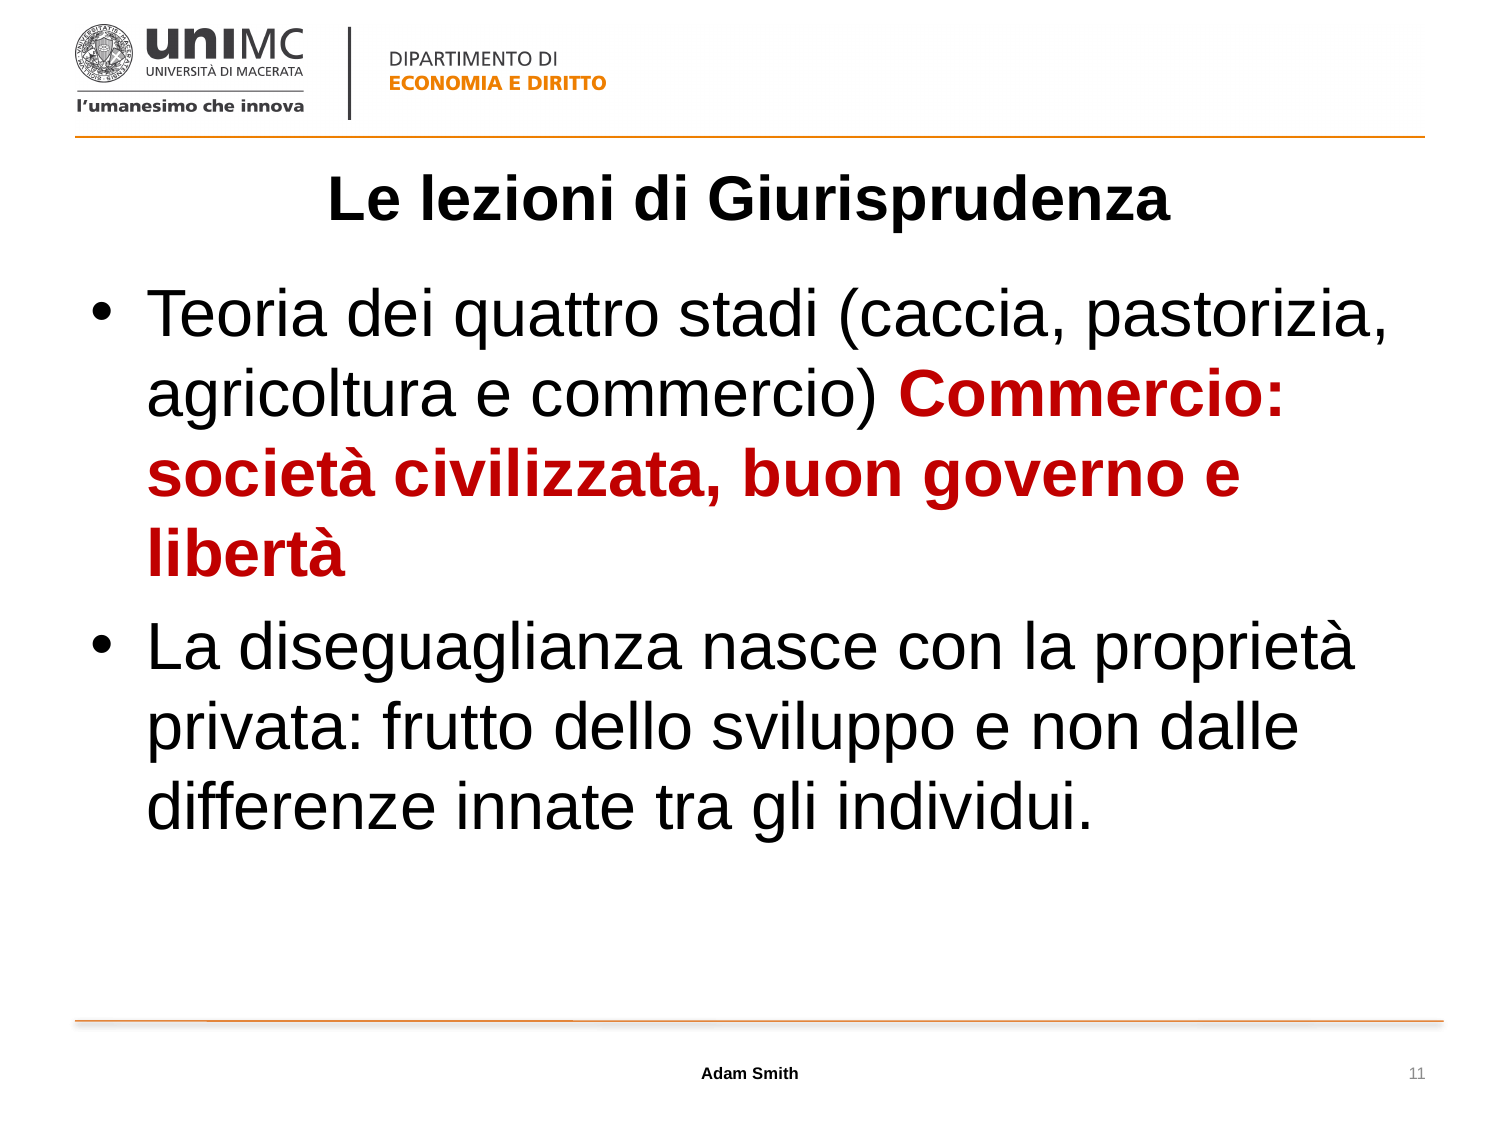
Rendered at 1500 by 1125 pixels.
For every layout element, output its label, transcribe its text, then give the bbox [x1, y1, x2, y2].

picture [75, 24, 1425, 138]
slide_number 11 [1091, 1042, 1442, 1103]
footer Adam Smith [512, 1042, 988, 1103]
list Teoria dei quattro stadi (caccia, pastorizia, agricoltura e commercio) Commercio: società civilizzata, buon governo e libertà La diseguaglianza nasce con la proprietà privata: frutto dello sviluppo e non dalle differenze innate tra gli individui. [75, 262, 1425, 1005]
title Le lezioni di Giurisprudenza [75, 149, 1425, 241]
